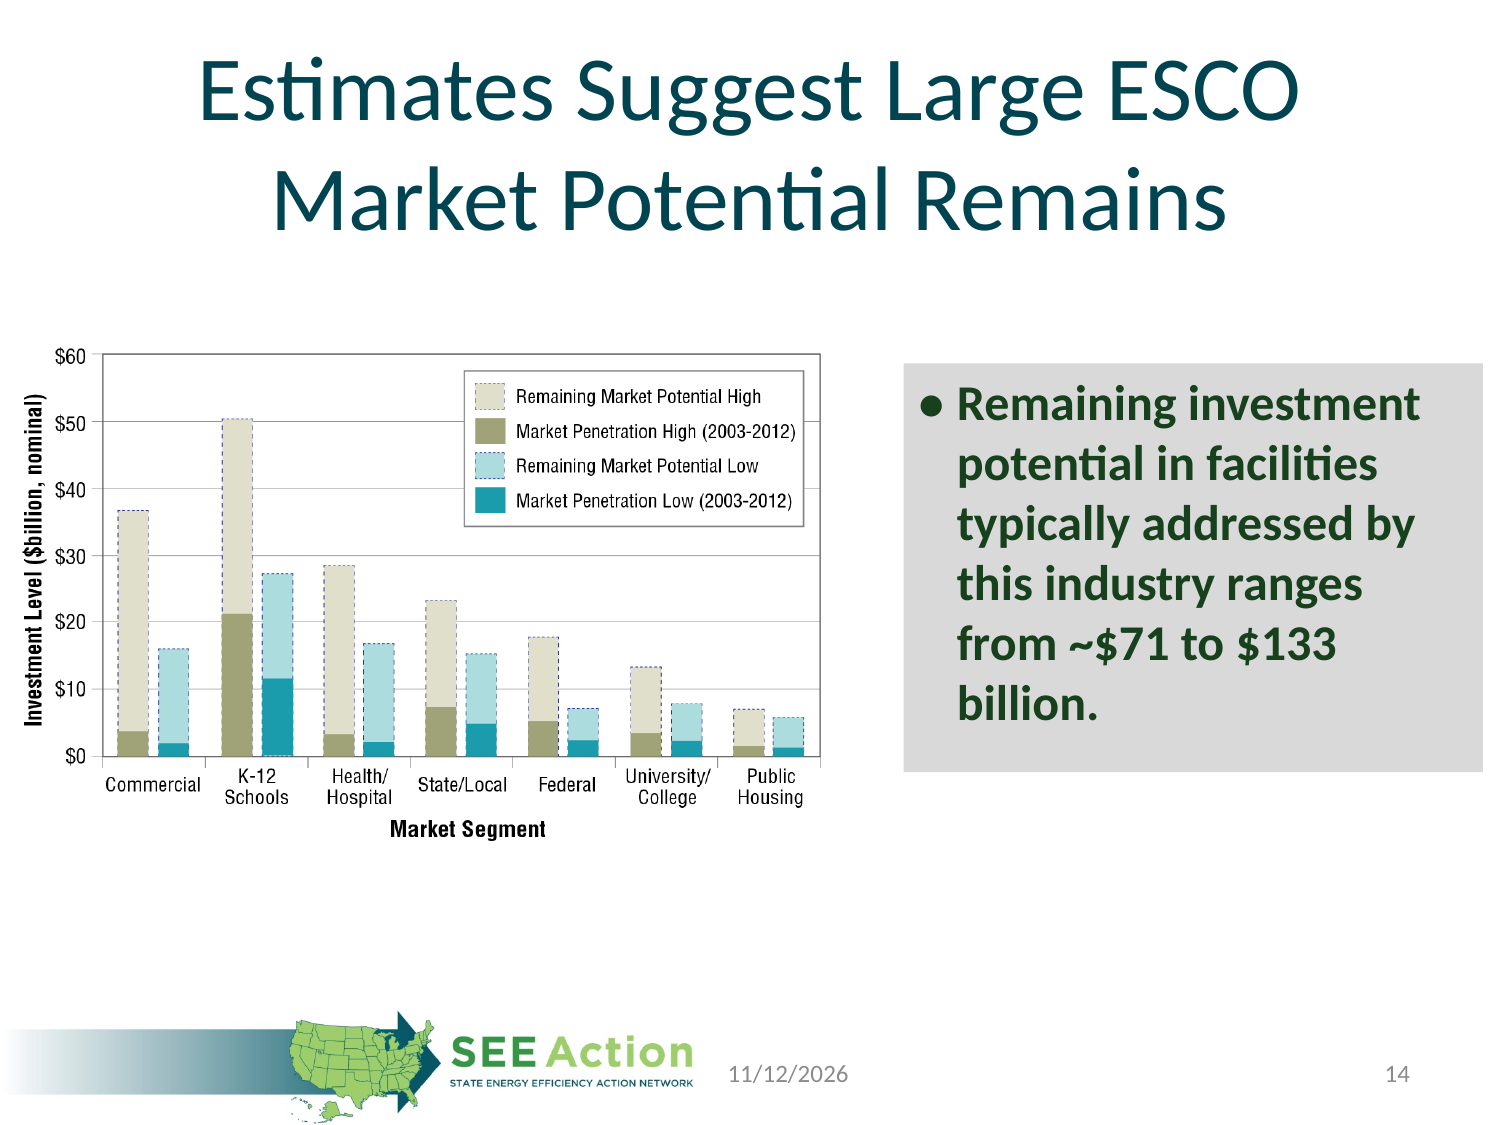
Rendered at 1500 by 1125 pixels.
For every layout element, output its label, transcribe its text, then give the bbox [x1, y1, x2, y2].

title Estimates Suggest Large ESCO Market Potential Remains [74, 44, 1426, 233]
picture [12, 337, 831, 855]
slide_number 13 [1074, 1042, 1425, 1103]
text_box • Remaining investment potential in facilities typically addressed by this industry ranges from ~$71 to $133 billion. [903, 363, 1483, 773]
picture [0, 1010, 713, 1125]
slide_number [712, 1042, 1063, 1103]
